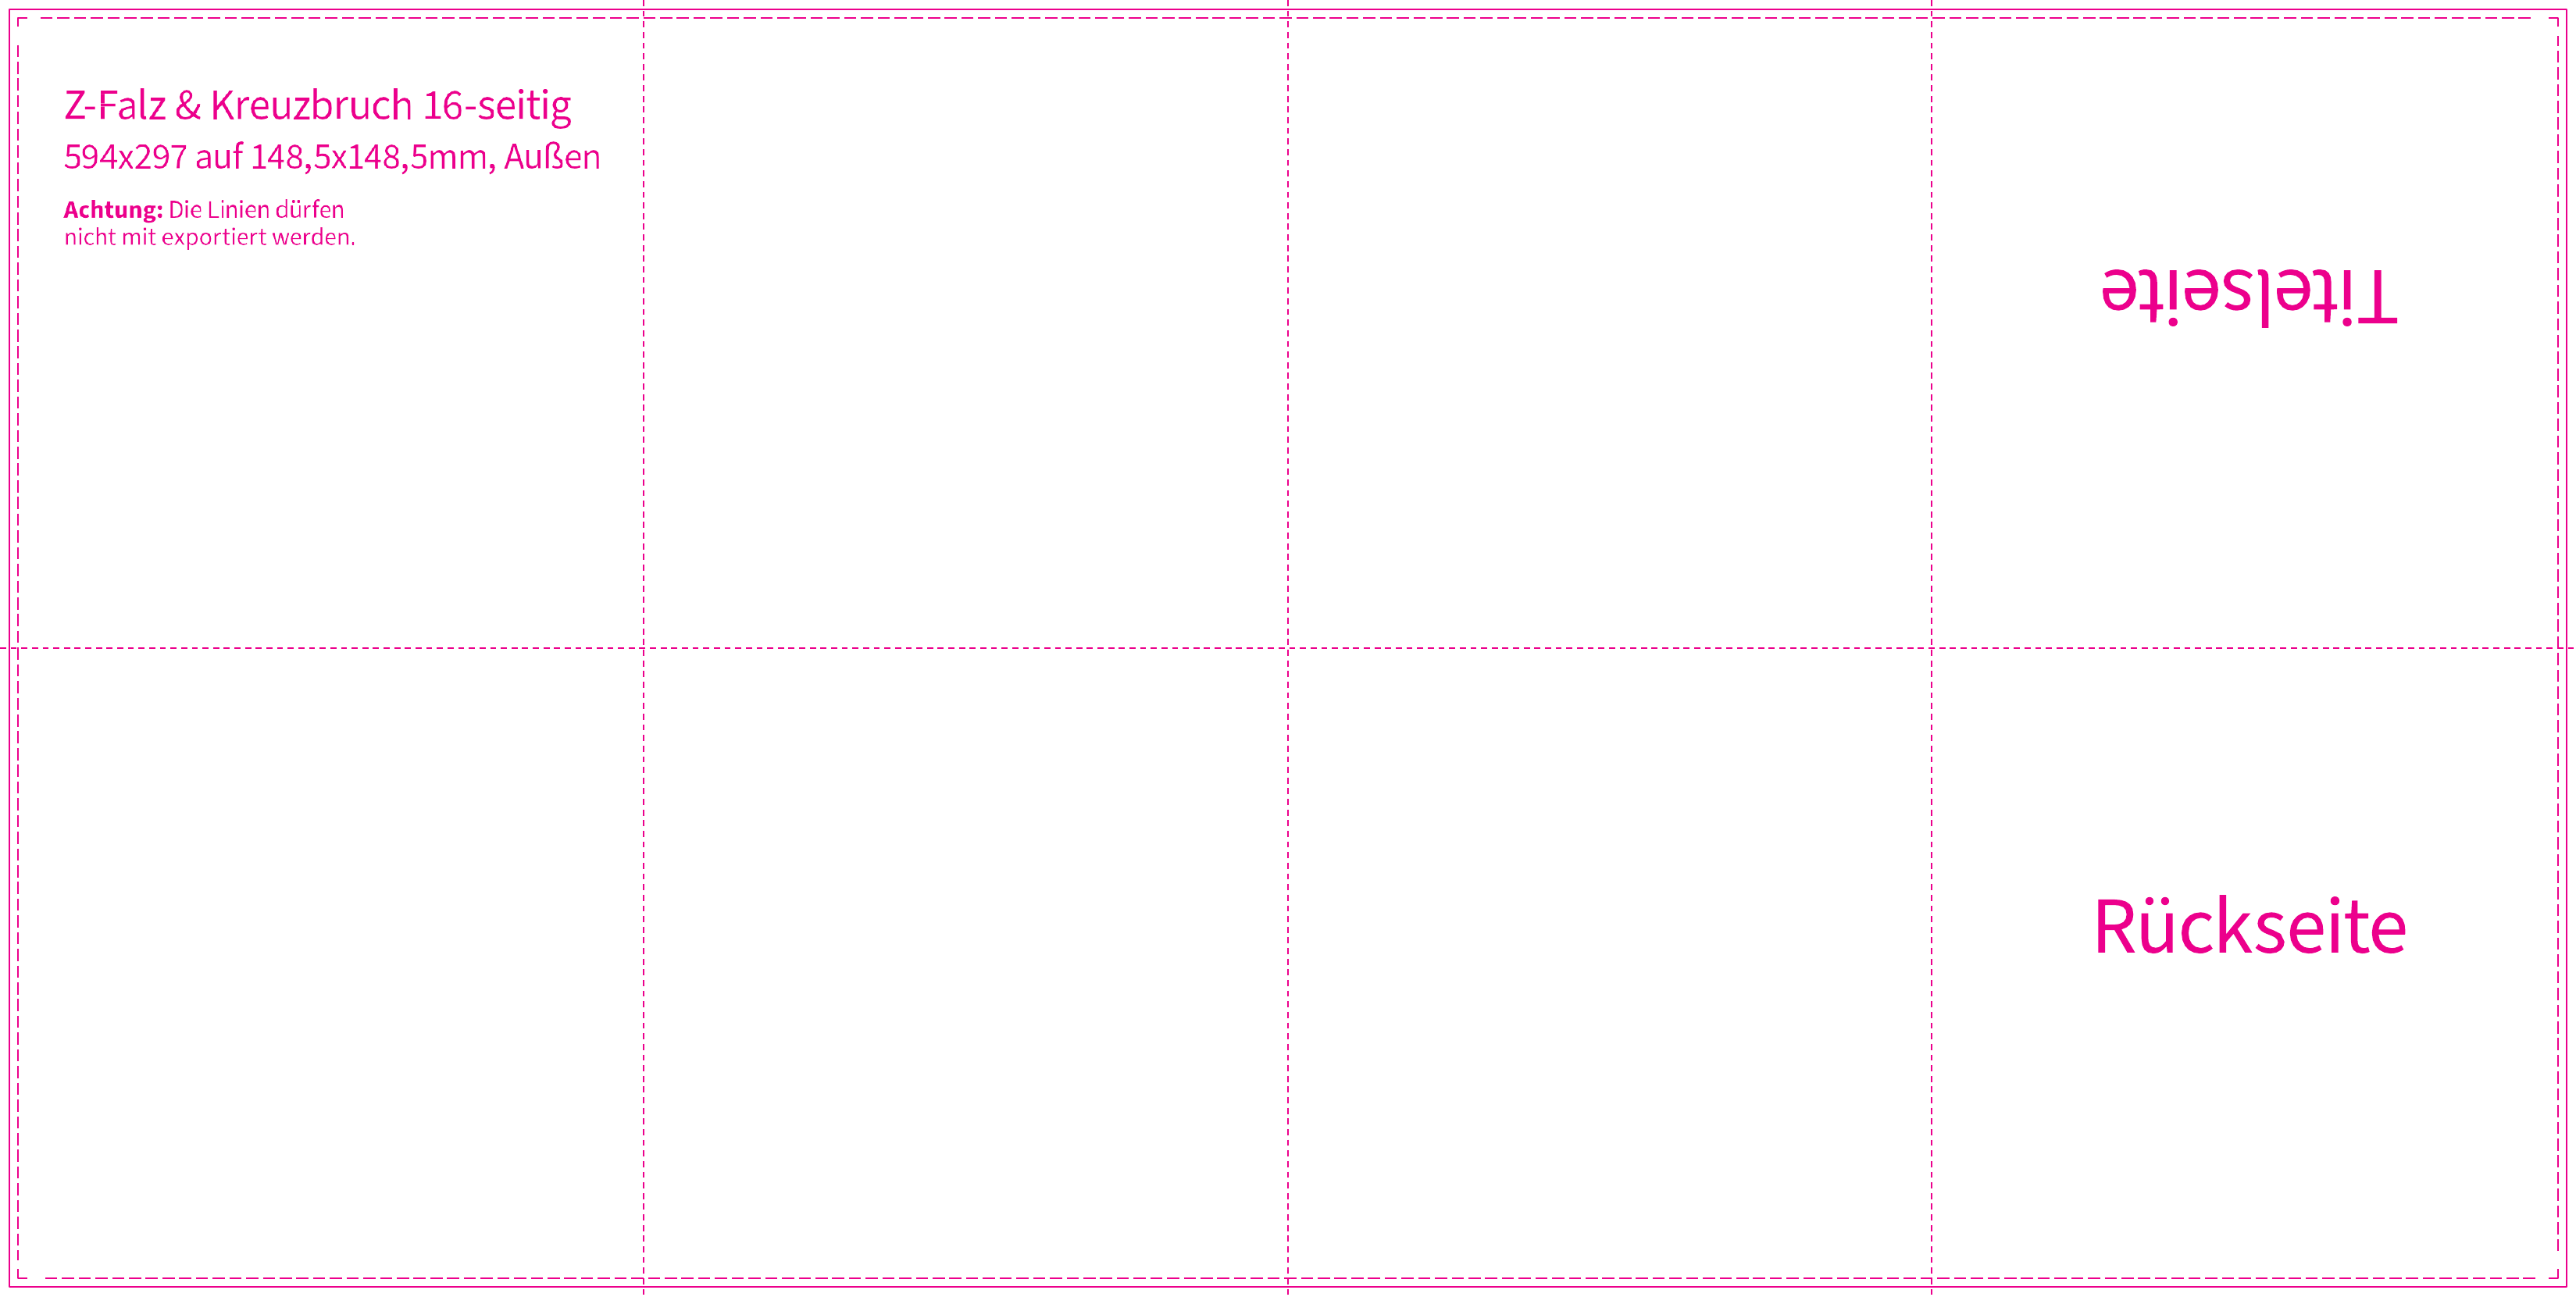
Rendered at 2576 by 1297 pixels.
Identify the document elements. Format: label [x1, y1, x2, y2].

text_box [0, 0, 2576, 1297]
